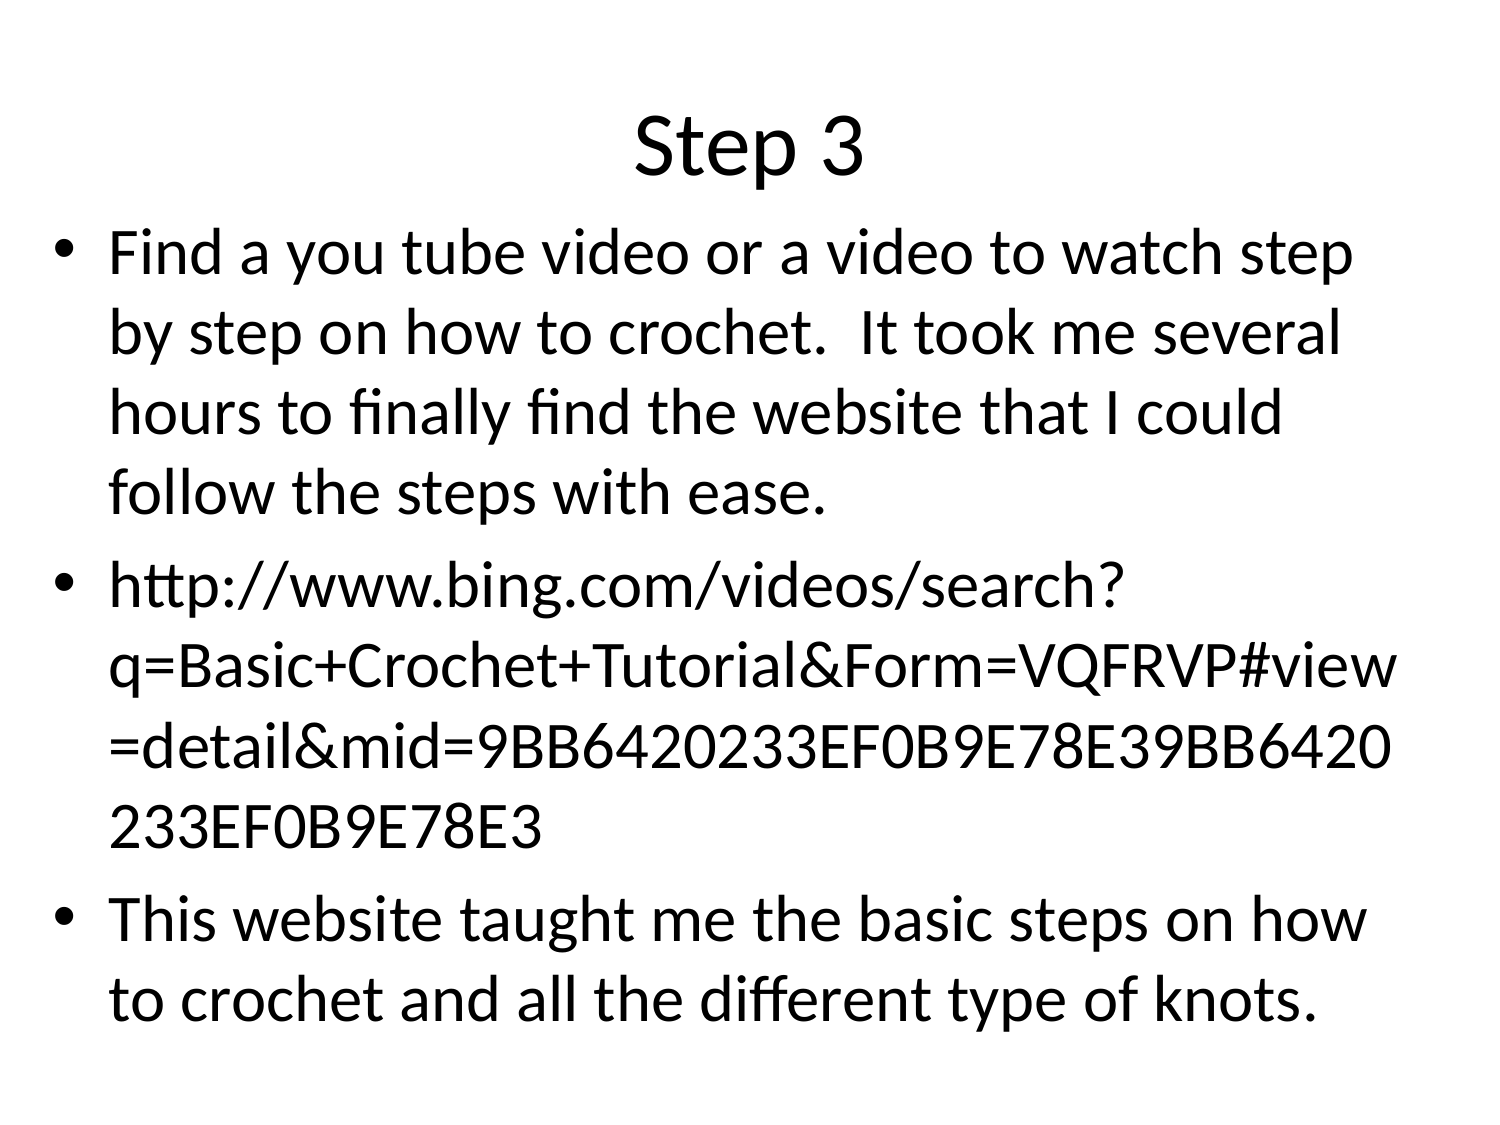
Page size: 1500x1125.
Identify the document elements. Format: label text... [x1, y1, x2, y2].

title Step 3 [75, 45, 1425, 200]
list Find a you tube video or a video to watch step by step on how to crochet. It took me several hours to finally find the website that I could follow the steps with ease. http://www.bing.com/videos/search?q=Basic+Crochet+Tutorial&Form=VQFRVP#view=detail&mid=9BB6420233EF0B9E78E39BB6420233EF0B9E78E3 This website taught me the basic steps on how to crochet and all the different type of knots. [37, 200, 1425, 1063]
